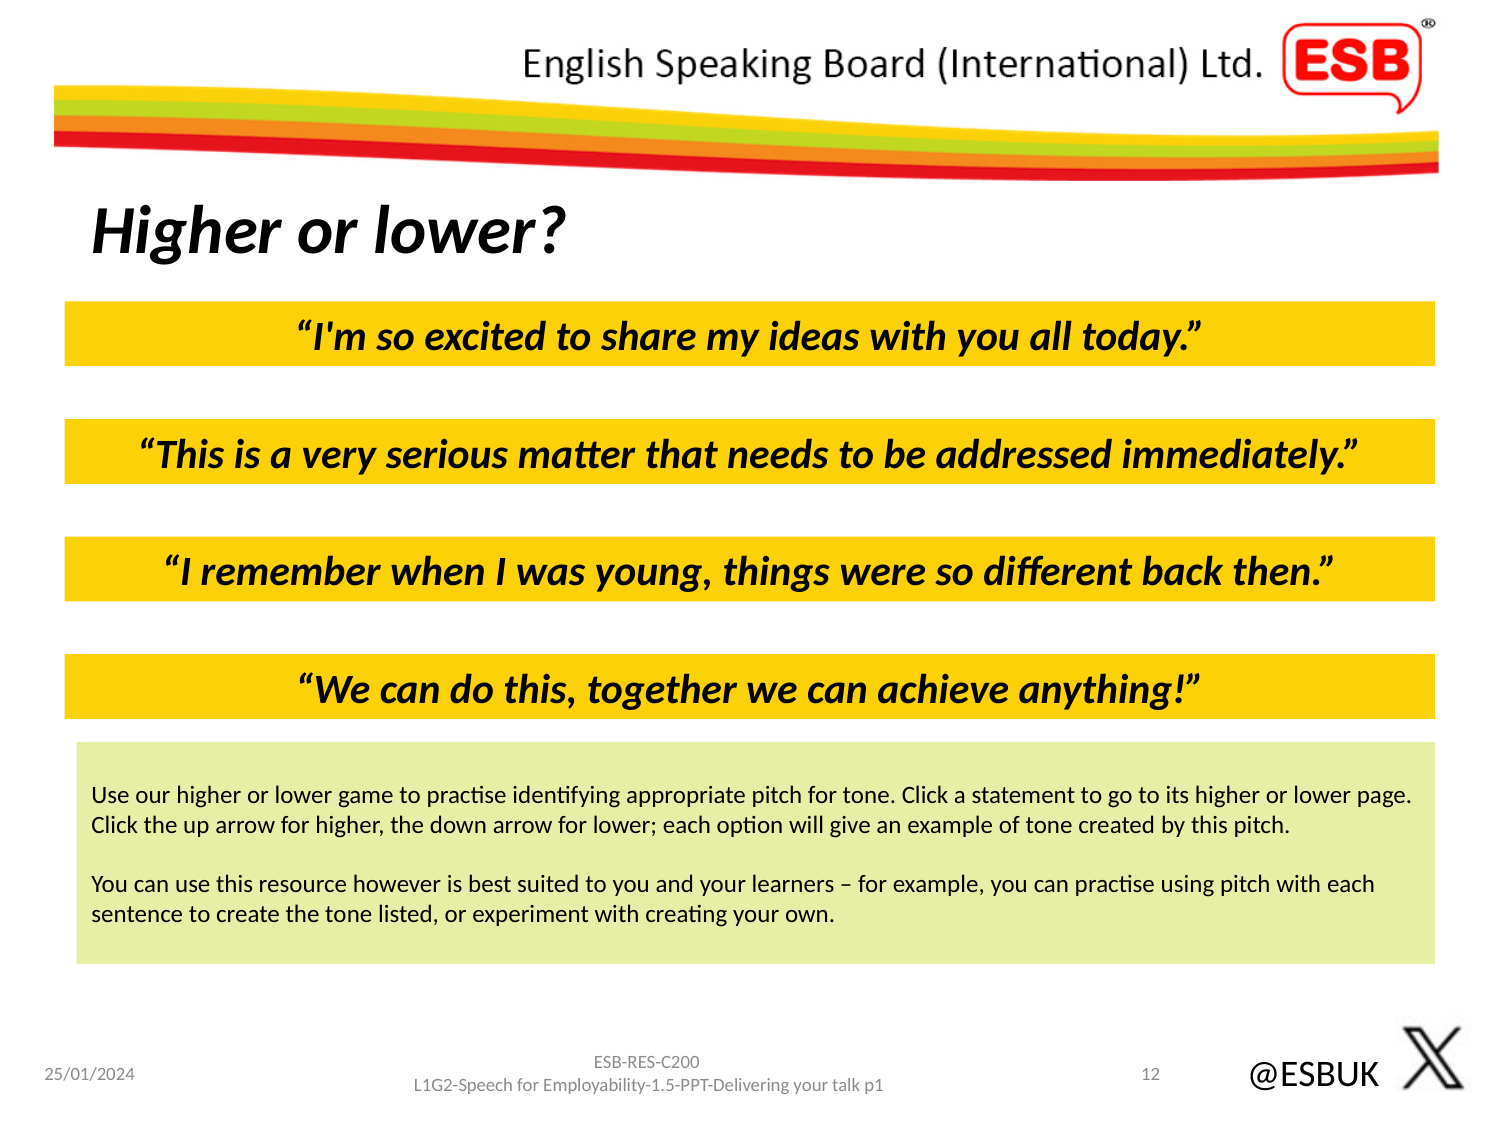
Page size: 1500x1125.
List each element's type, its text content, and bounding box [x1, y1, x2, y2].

text_box “We can do this, together we can achieve anything!” [64, 654, 1436, 719]
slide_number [29, 1042, 367, 1103]
title Higher or lower? [76, 172, 1371, 291]
text_box “I'm so excited to share my ideas with you all today.” [64, 301, 1436, 367]
text_box “This is a very serious matter that needs to be addressed immediately.” [64, 419, 1436, 484]
picture [0, 0, 1500, 189]
footer ESB-RES-C200 L1G2-Speech for Employability-1.5-PPT-Delivering your talk p1 [395, 1042, 902, 1103]
text_box “I remember when I was young, things were so different back then.” [64, 536, 1436, 602]
picture [1395, 1015, 1476, 1102]
text_box Use our higher or lower game to practise identifying appropriate pitch for tone. Click a statement to go to its higher or lower page. Click the up arrow for higher, the down arrow for lower; each option will give an example of tone created by this pitch. You can use this resource however is best suited to you and your learners – for example, you can practise using pitch with each sentence to create the tone listed, or experiment with creating your own. [76, 741, 1436, 965]
slide_number 12 [930, 1042, 1176, 1103]
